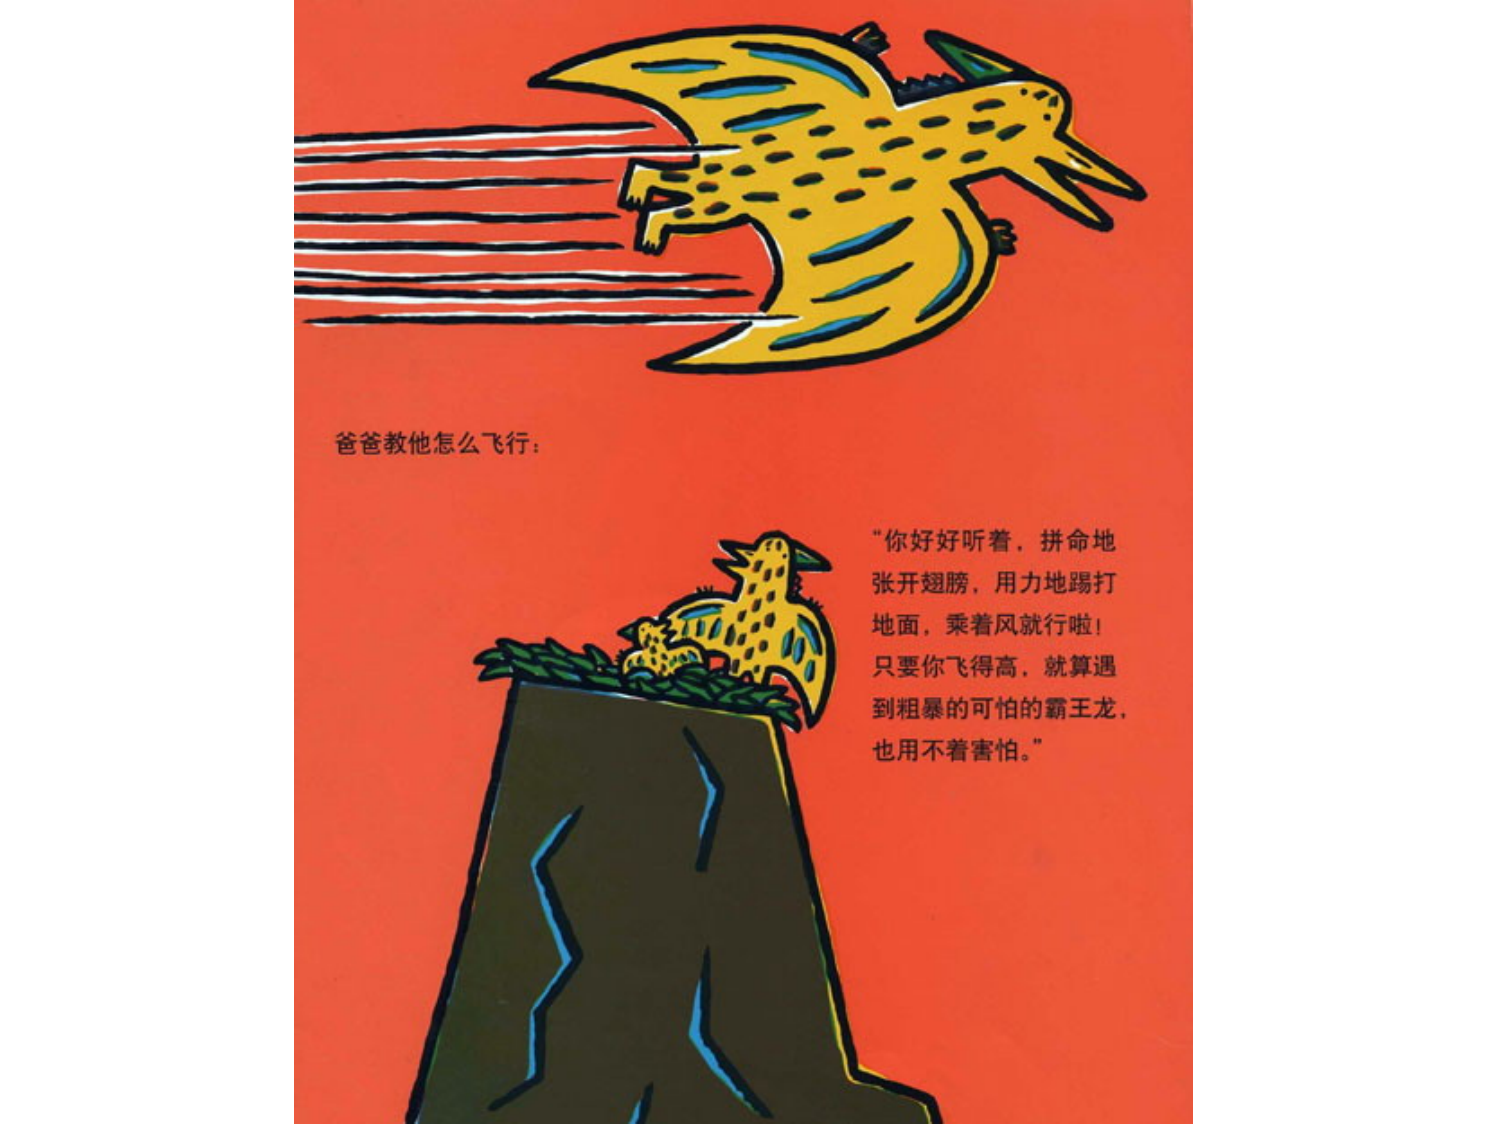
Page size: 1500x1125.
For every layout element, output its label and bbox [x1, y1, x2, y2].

picture [294, 0, 1193, 1124]
